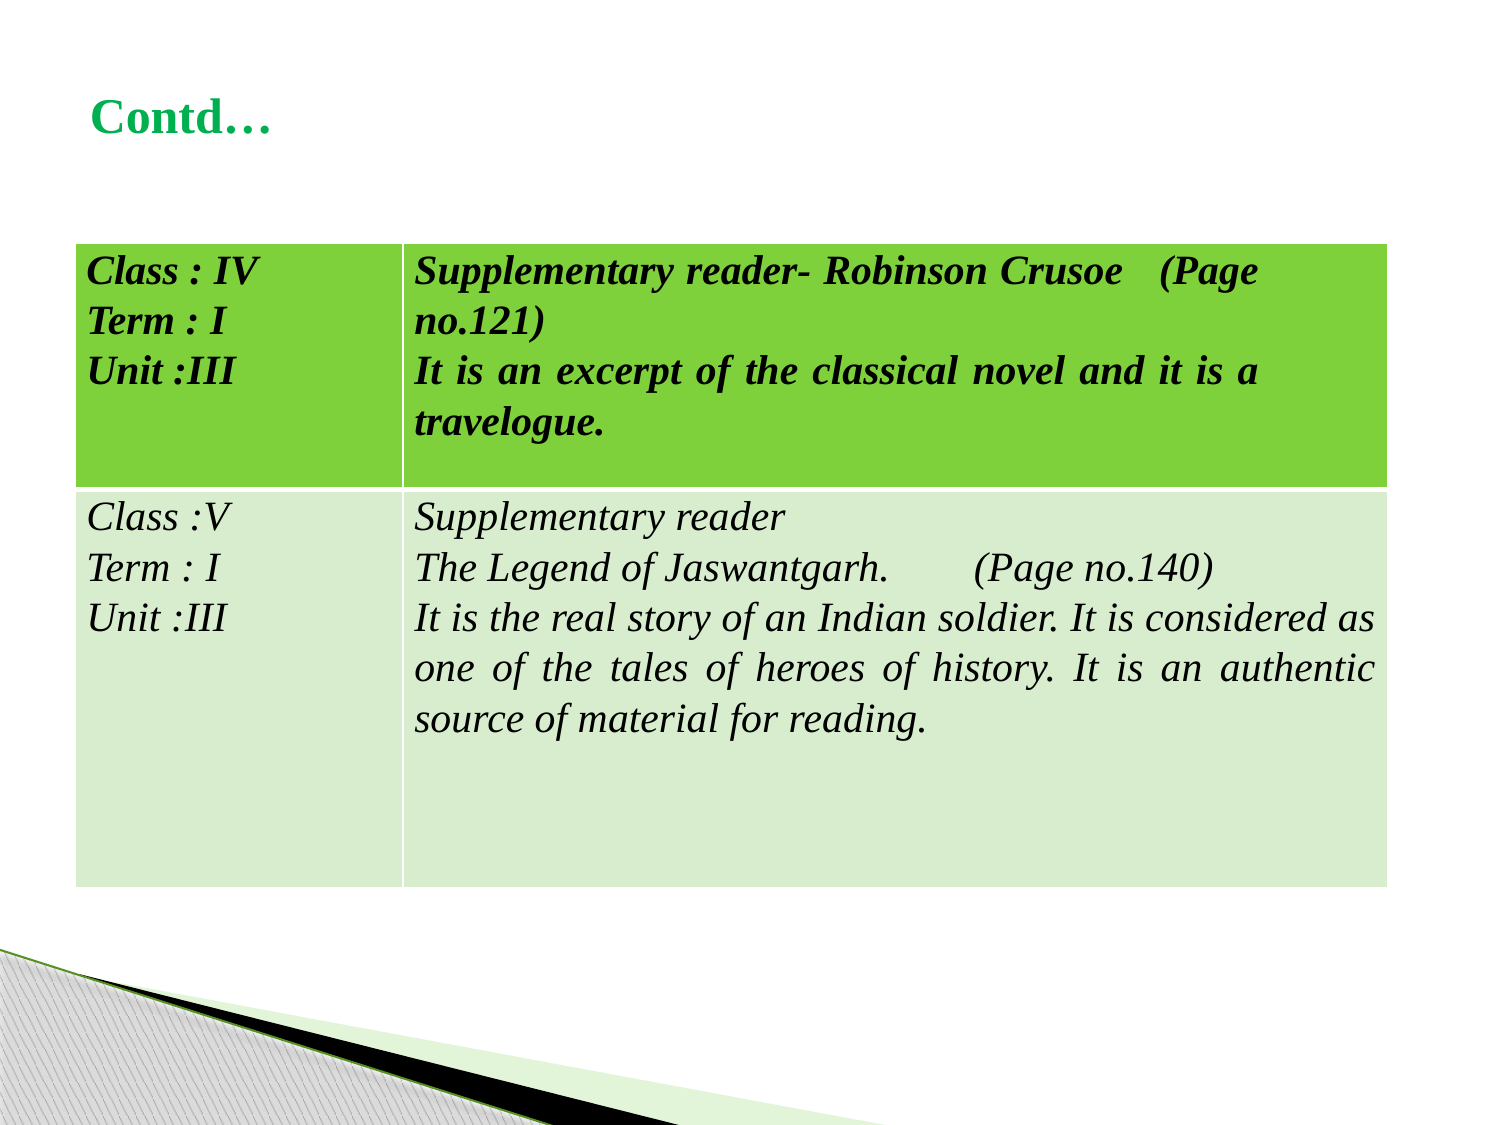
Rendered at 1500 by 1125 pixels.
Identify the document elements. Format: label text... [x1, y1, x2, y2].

table_header Class : IV Term : I Unit :III [76, 244, 402, 487]
table_header Supplementary reader- Robinson Crusoe (Page no.121) It is an excerpt of the classical novel and it is a travelogue. [404, 244, 1387, 487]
table_cell Class :V Term : I Unit :III [76, 492, 402, 887]
title Contd… [75, 45, 1425, 188]
table_cell Supplementary reader The Legend of Jaswantgarh. (Page no.140) It is the real story of an Indian soldier. It is considered as one of the tales of heroes of history. It is an authentic source of material for reading. [404, 492, 1387, 887]
